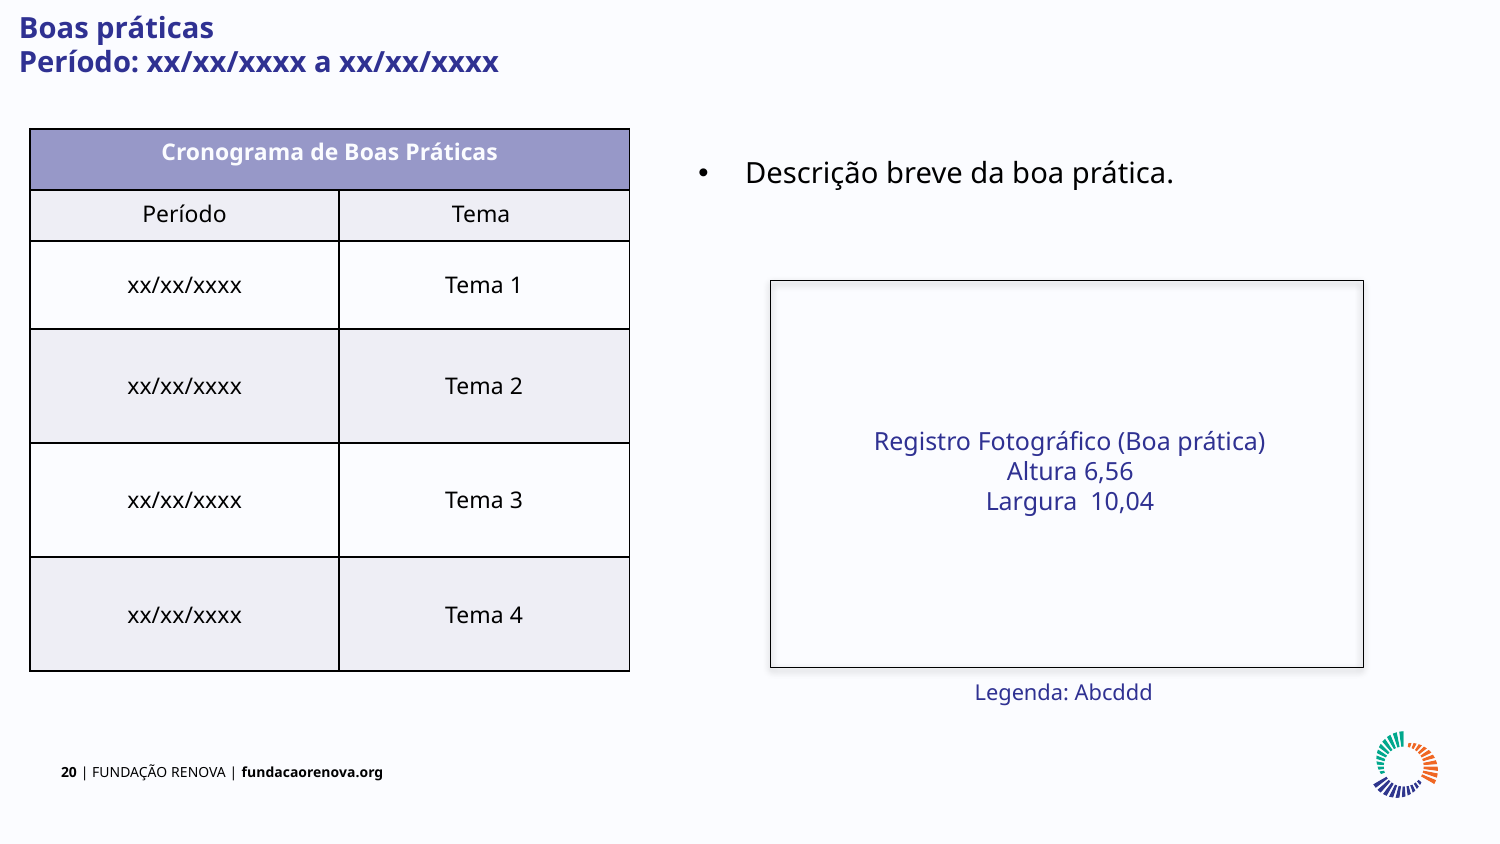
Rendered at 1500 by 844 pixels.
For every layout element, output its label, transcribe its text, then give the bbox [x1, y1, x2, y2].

text_box Descrição breve da boa prática. [683, 129, 1429, 197]
text_box [770, 280, 1364, 668]
table_cell Tema 2 [340, 330, 629, 442]
picture [1373, 731, 1438, 798]
table_cell Tema 3 [340, 444, 629, 556]
text_box Registro Fotográfico (Boa prática) Altura 6,56 Largura 10,04 [800, 418, 1340, 568]
table_cell Tema [340, 191, 629, 240]
table_cell Tema 4 [340, 558, 629, 670]
text_box Boas práticas Período: xx/xx/xxxx a xx/xx/xxxx [4, 2, 956, 104]
table_cell Período [31, 191, 338, 240]
table_cell xx/xx/xxxx [31, 242, 338, 328]
table_cell xx/xx/xxxx [31, 444, 338, 556]
table_cell xx/xx/xxxx [31, 558, 338, 670]
text_box Legenda: Abcddd [959, 671, 1222, 712]
table_cell xx/xx/xxxx [31, 330, 338, 442]
table_header Cronograma de Boas Práticas [31, 130, 629, 189]
table_cell Tema 1 [340, 242, 629, 328]
